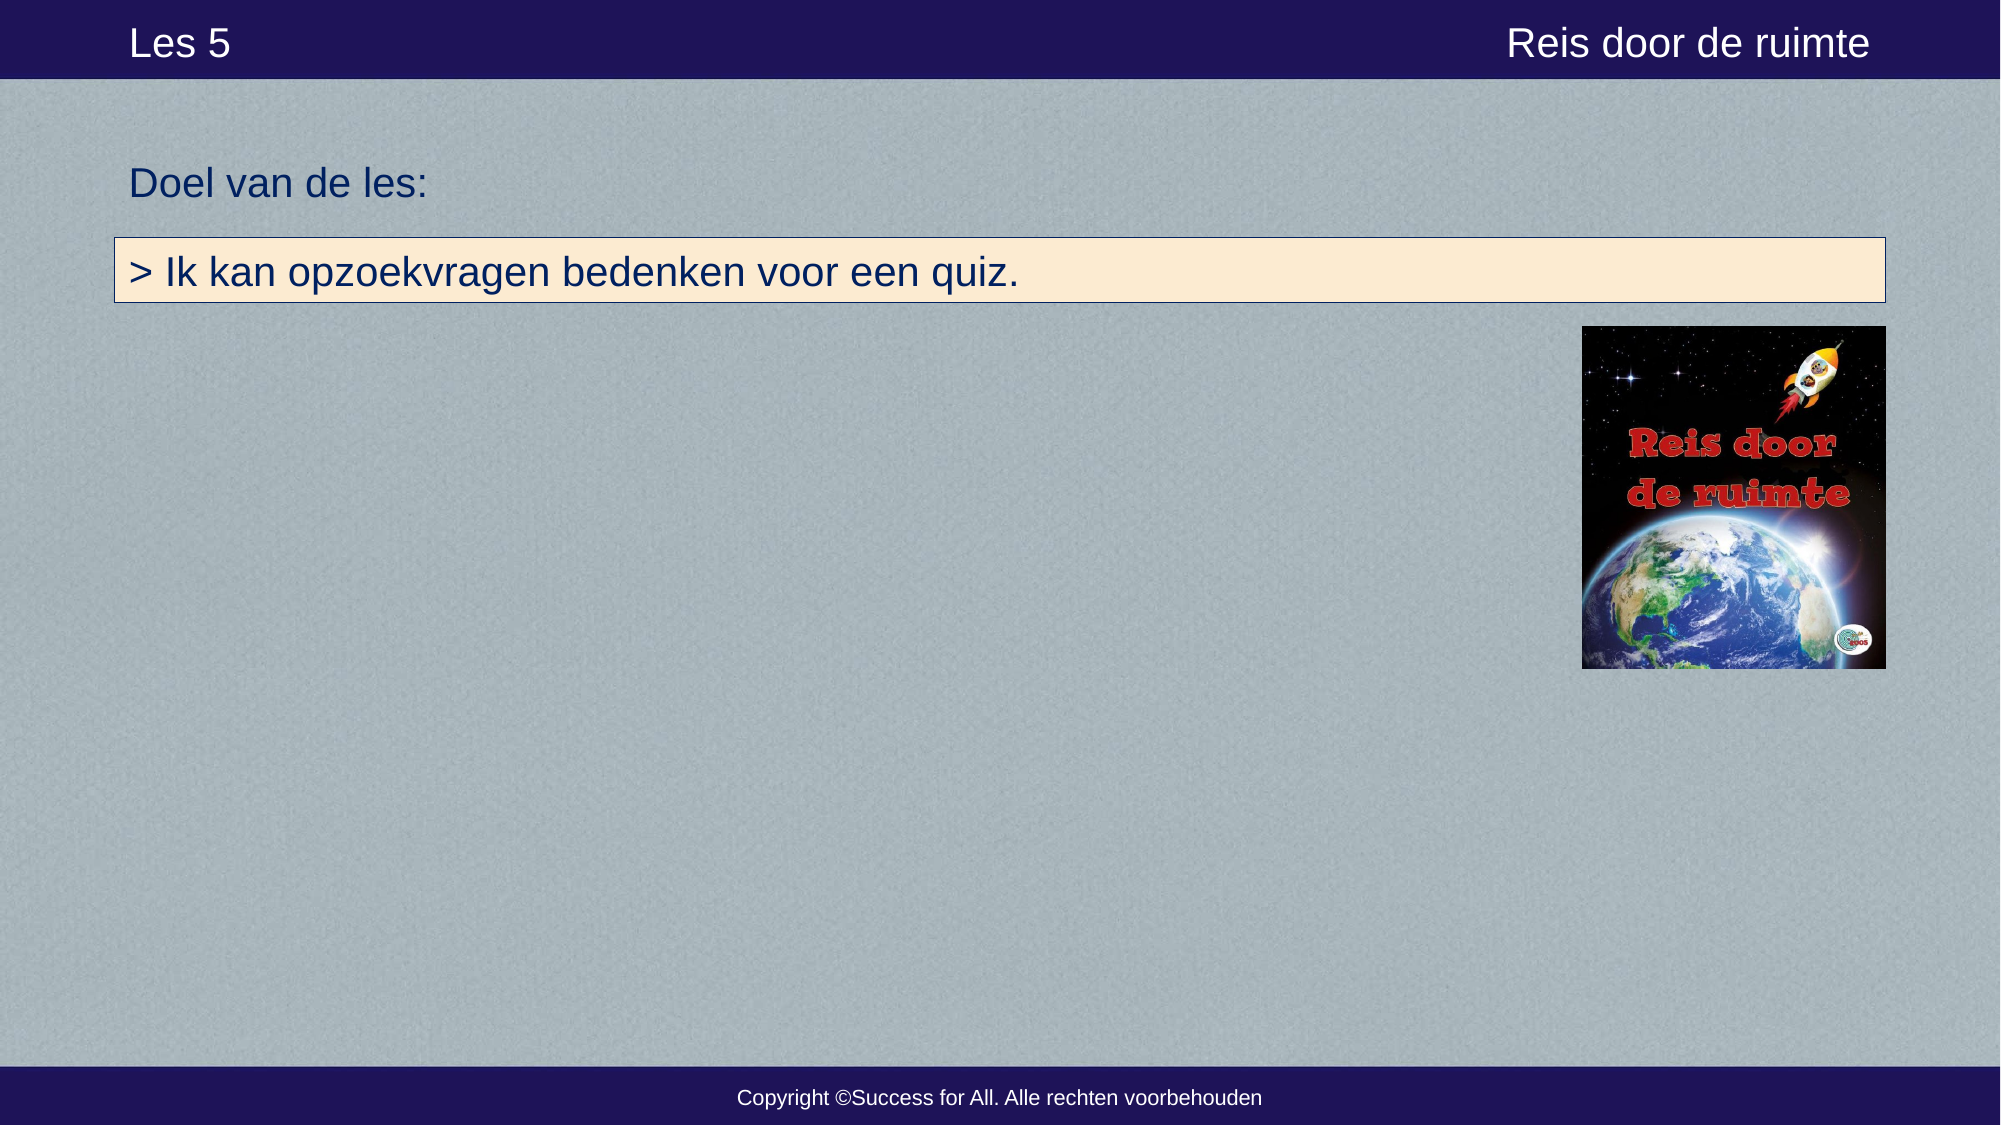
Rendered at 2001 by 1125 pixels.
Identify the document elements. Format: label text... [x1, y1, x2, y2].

text_box > Ik kan opzoekvragen bedenken voor een quiz. [114, 237, 1886, 303]
text_box Reis door de ruimte [999, 8, 1886, 73]
text_box Copyright ©Success for All. Alle rechten voorbehouden [0, 1076, 2000, 1125]
text_box Doel van de les: [113, 148, 1635, 214]
picture [0, 0, 2001, 1125]
text_box Les 5 [114, 8, 354, 73]
